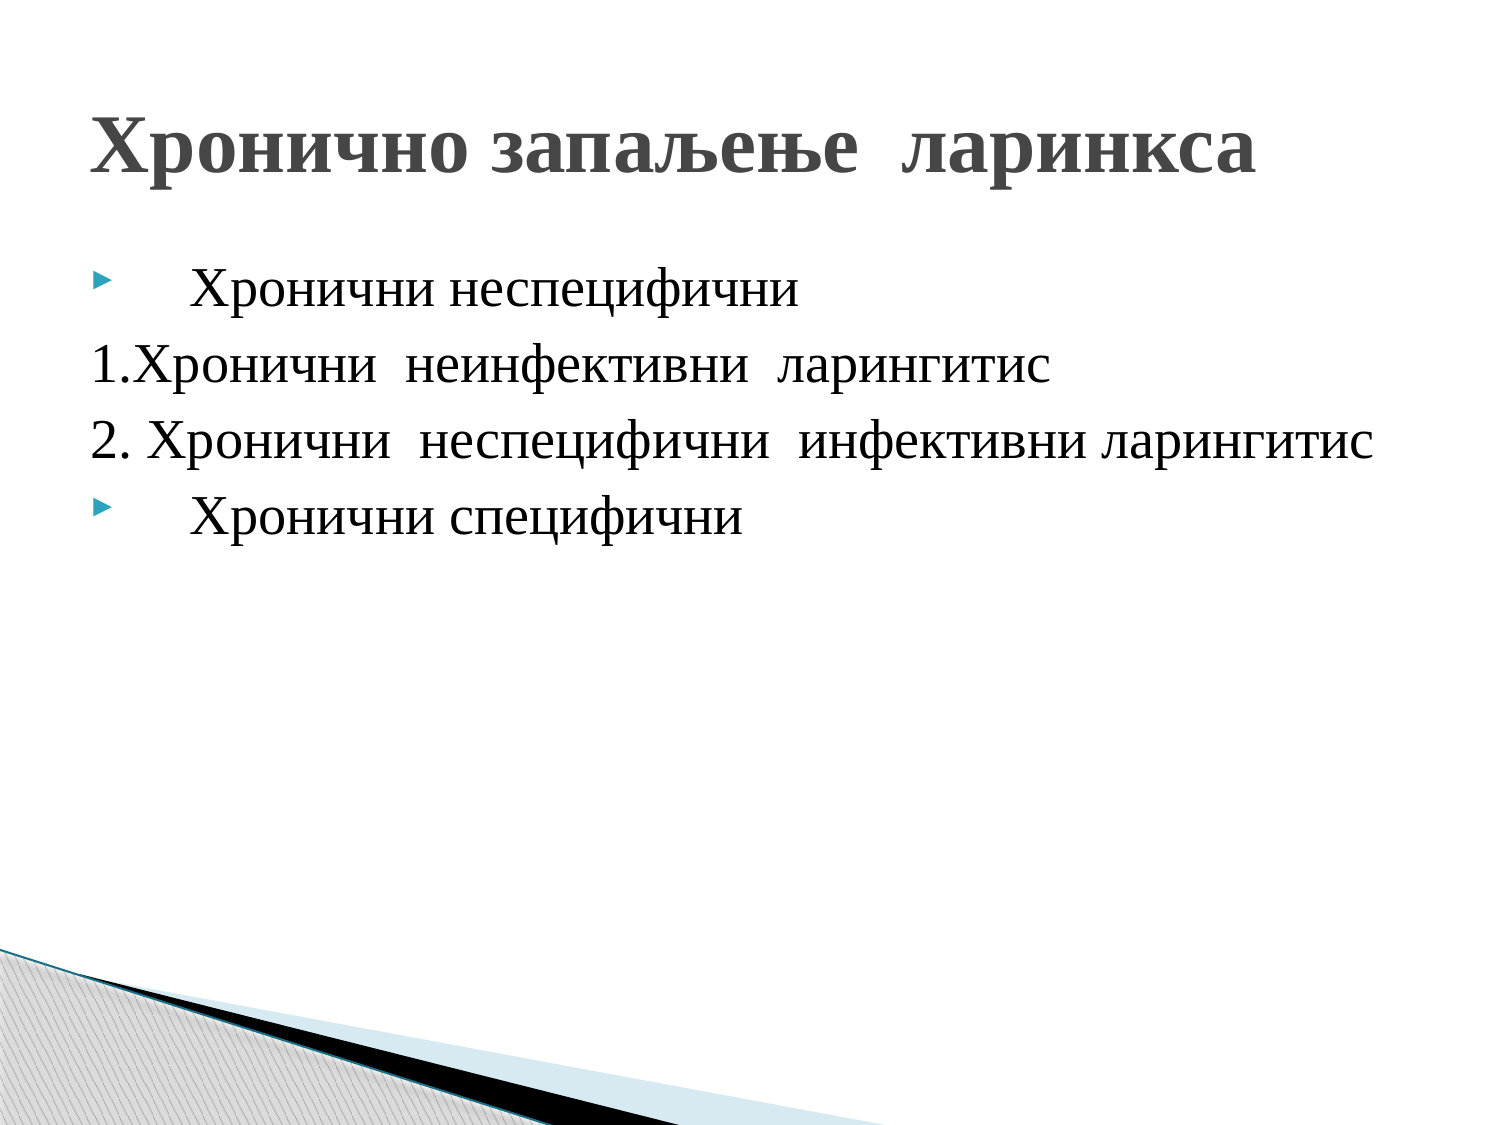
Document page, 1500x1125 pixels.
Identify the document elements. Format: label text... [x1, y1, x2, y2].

title Хронично запаљење ларинкса [75, 45, 1425, 233]
list Хронични неспецифични 1.Хронични неинфективни ларингитис 2. Хрoнични неспецифични инфективни ларингитис Хронични специфични [74, 242, 1426, 986]
